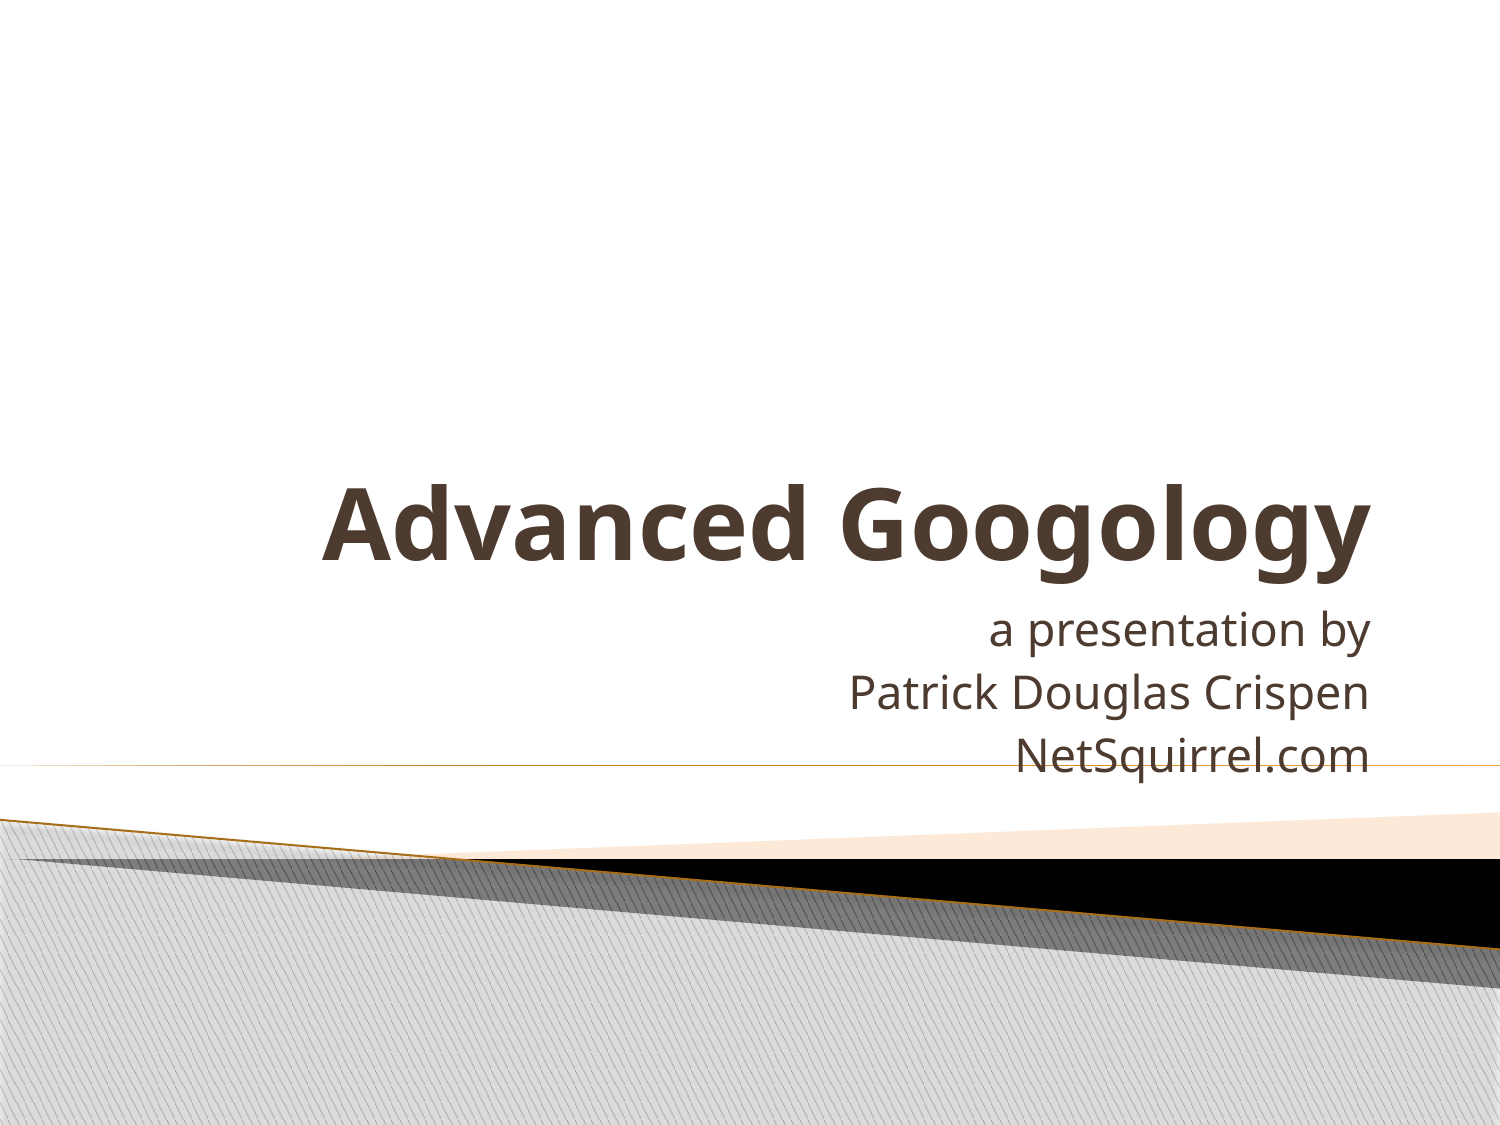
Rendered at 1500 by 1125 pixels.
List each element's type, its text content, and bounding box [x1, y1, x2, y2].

title Advanced Googology [112, 287, 1388, 588]
picture [5, 859, 1500, 989]
subtitle a presentation by Patrick Douglas Crispen NetSquirrel.com [112, 592, 1388, 790]
